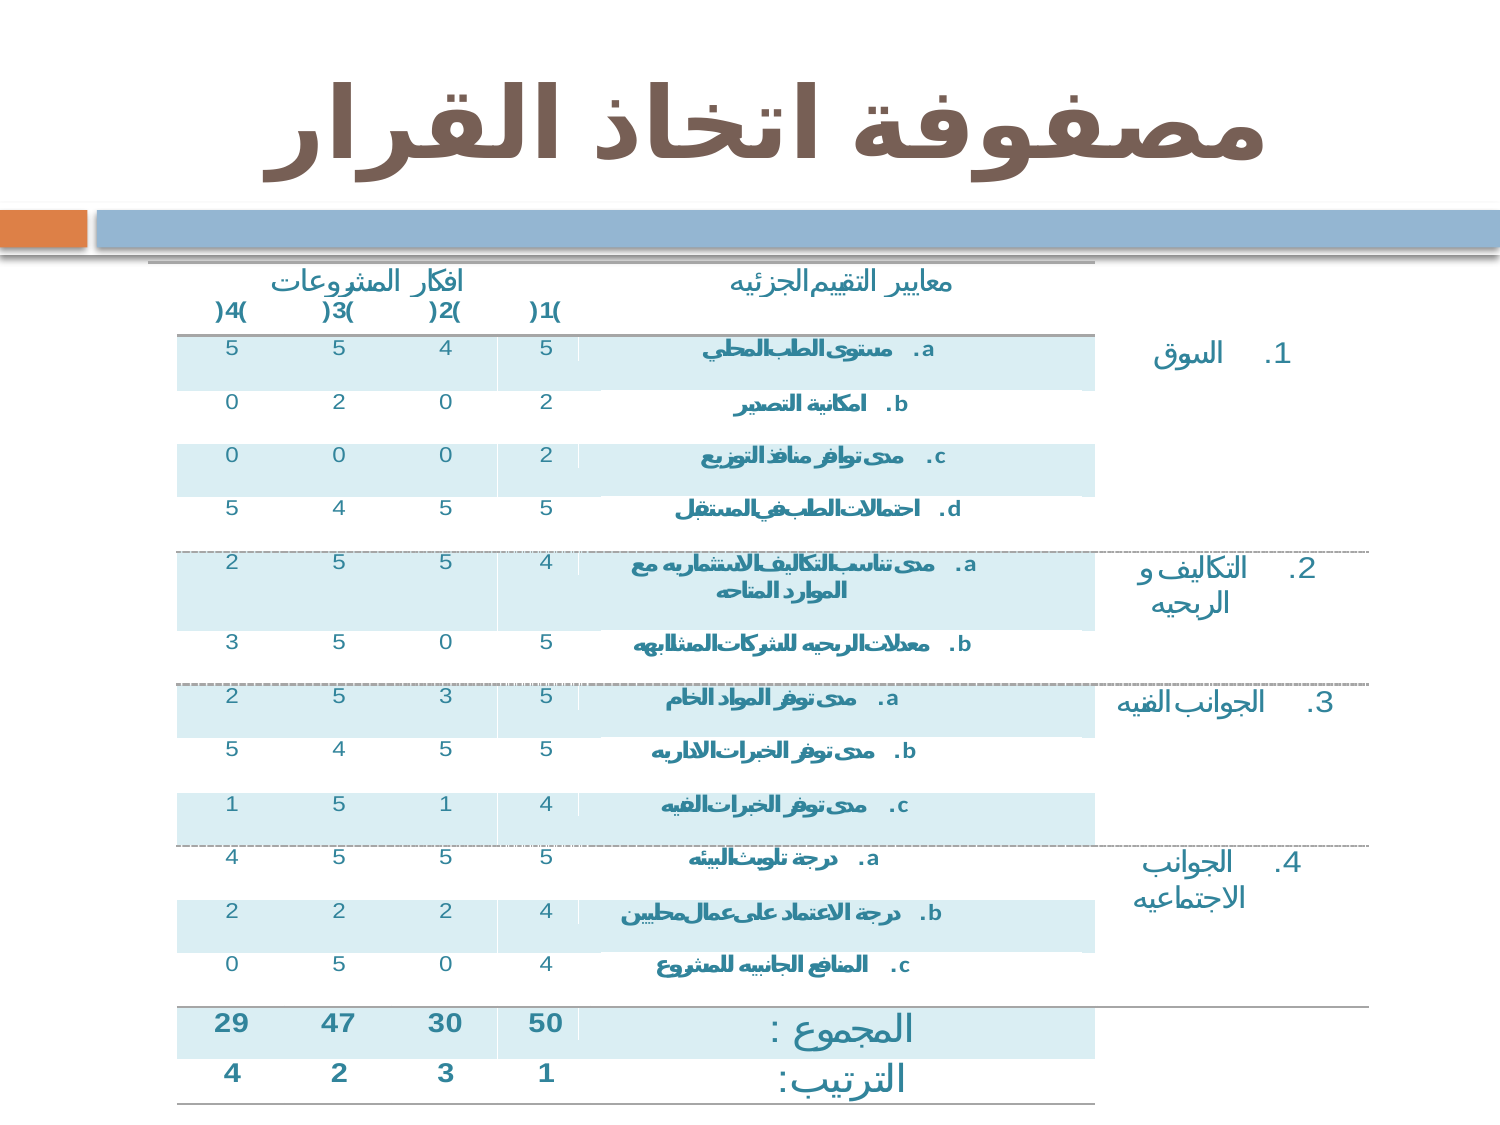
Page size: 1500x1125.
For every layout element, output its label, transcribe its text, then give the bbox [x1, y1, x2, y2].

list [111, 160, 1389, 1107]
title مصفوفة اتخاذ القرار [100, 37, 1438, 200]
